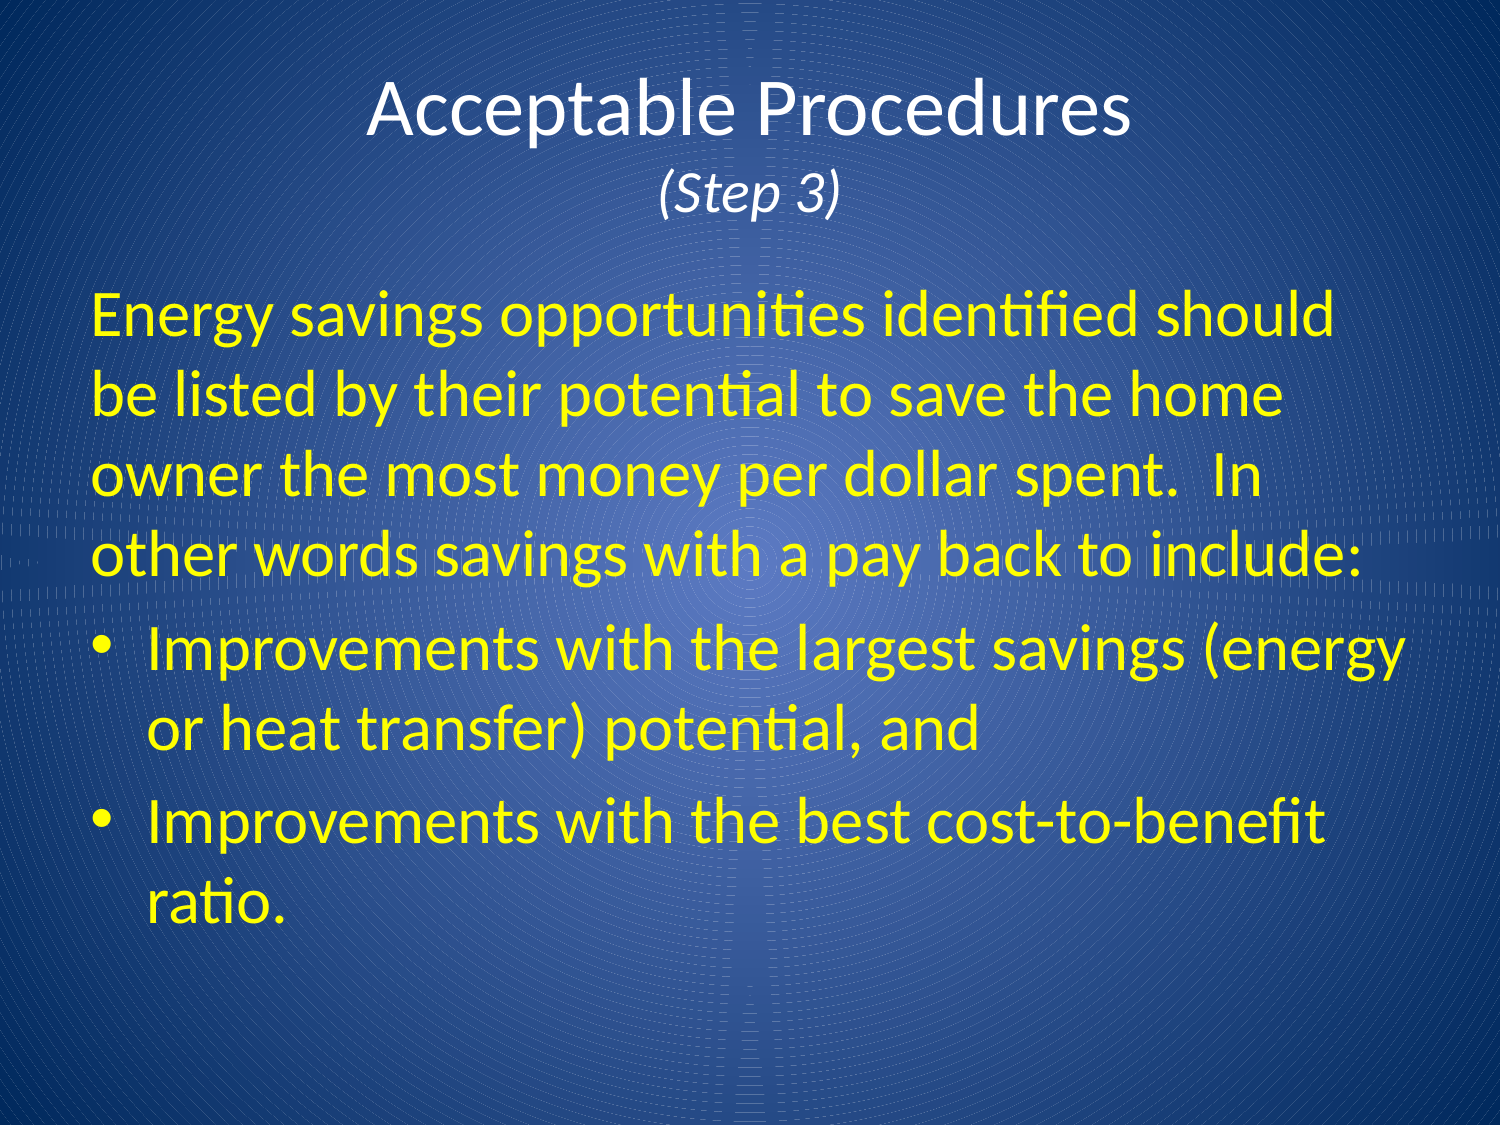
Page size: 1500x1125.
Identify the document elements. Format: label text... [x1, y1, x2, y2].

title Acceptable Procedures (Step 3) [75, 45, 1425, 233]
list Energy savings opportunities identified should be listed by their potential to save the home owner the most money per dollar spent. In other words savings with a pay back to include: Improvements with the largest savings (energy or heat transfer) potential, and Improvements with the best cost-to-benefit ratio. [75, 262, 1425, 1100]
